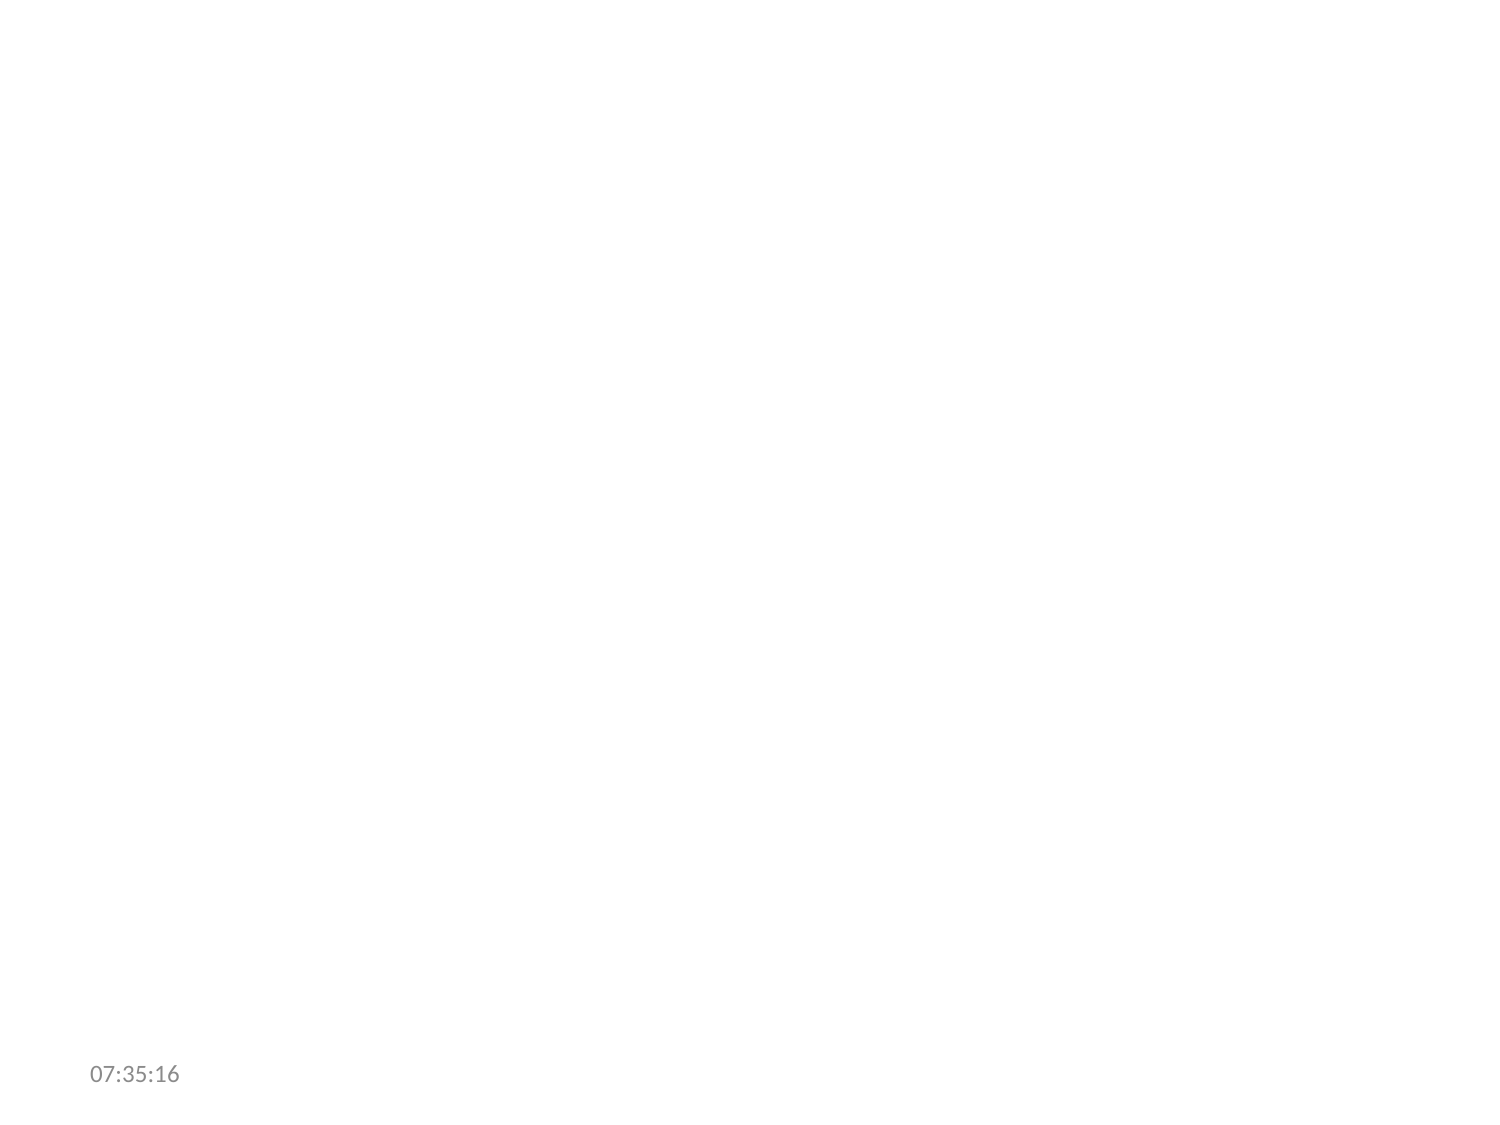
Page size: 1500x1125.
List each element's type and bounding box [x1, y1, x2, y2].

slide_number [75, 1042, 425, 1103]
